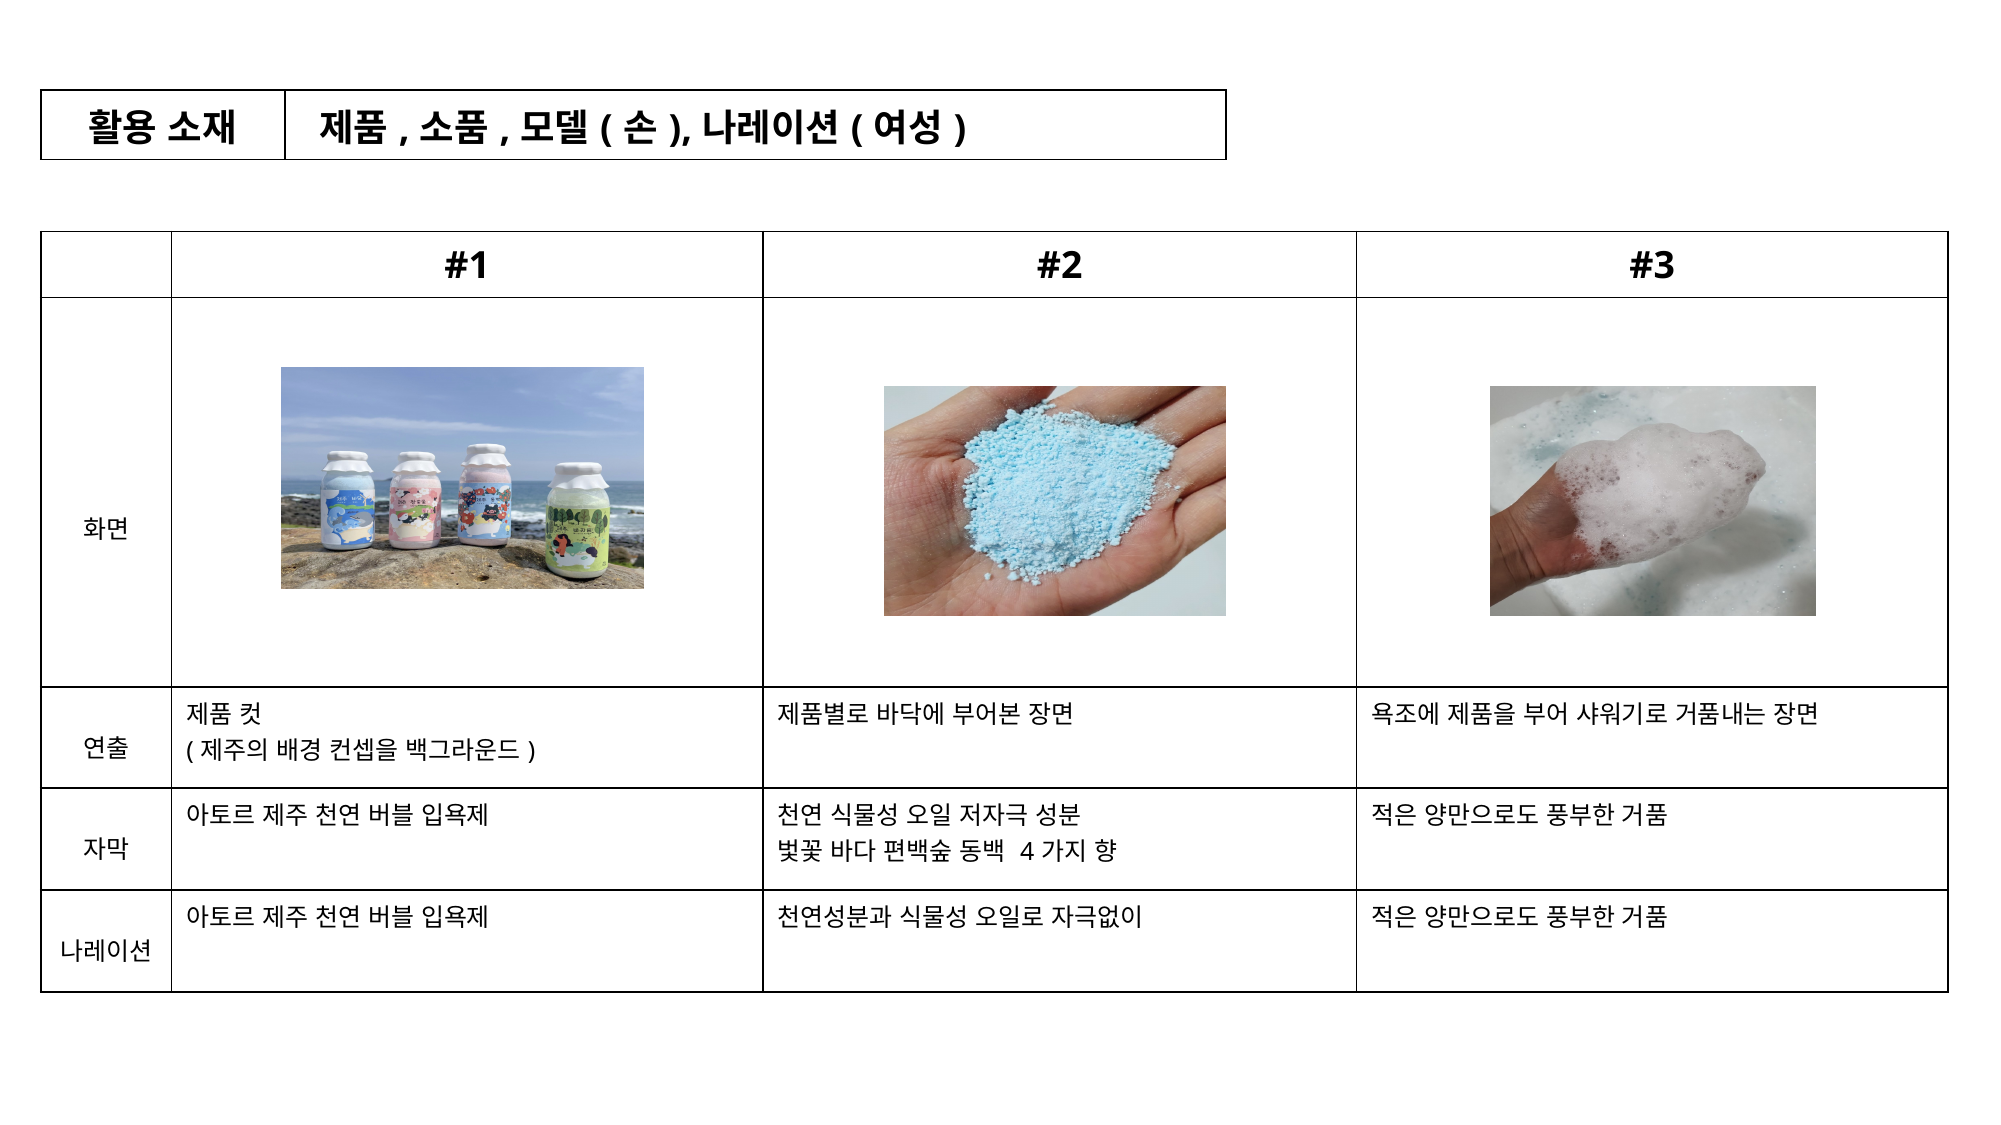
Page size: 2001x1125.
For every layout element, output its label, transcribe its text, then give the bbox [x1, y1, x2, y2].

table_header #1 [172, 232, 762, 297]
table_cell 적은 양만으로도 풍부한 거품 [1357, 891, 1947, 991]
table_cell 천연 식물성 오일 저자극 성분 벛꽃 바다 편백숲 동백 4가지 향 [764, 789, 1356, 889]
table_cell 적은 양만으로도 풍부한 거품 [1357, 789, 1947, 889]
table_header #2 [764, 232, 1356, 297]
table_cell 욕조에 제품을 부어 샤워기로 거품내는 장면 [1357, 688, 1947, 787]
table_header 활용 소재 [42, 91, 284, 159]
table_cell 아토르 제주 천연 버블 입욕제 [172, 789, 762, 889]
table_cell 화면 [42, 298, 171, 686]
table_cell 자막 [42, 789, 171, 889]
table_cell 천연성분과 식물성 오일로 자극없이 [764, 891, 1356, 991]
table_cell 연출 [42, 688, 171, 787]
table_cell 나레이션 [42, 891, 171, 991]
picture [884, 386, 1226, 616]
table_cell 아토르 제주 천연 버블 입욕제 [172, 891, 762, 991]
table_cell 제품 컷 (제주의 배경 컨셉을 백그라운드) [172, 688, 762, 787]
table_header [42, 232, 171, 297]
picture [1490, 386, 1816, 616]
table_cell [172, 298, 762, 686]
table_cell [764, 298, 1356, 686]
table_cell [1357, 298, 1947, 686]
table_cell 제품별로 바닥에 부어본 장면 [764, 688, 1356, 787]
table_header #3 [1357, 232, 1947, 297]
table_header 제품,소품,모델(손),나레이션(여성) [286, 91, 1225, 159]
picture [281, 367, 644, 589]
